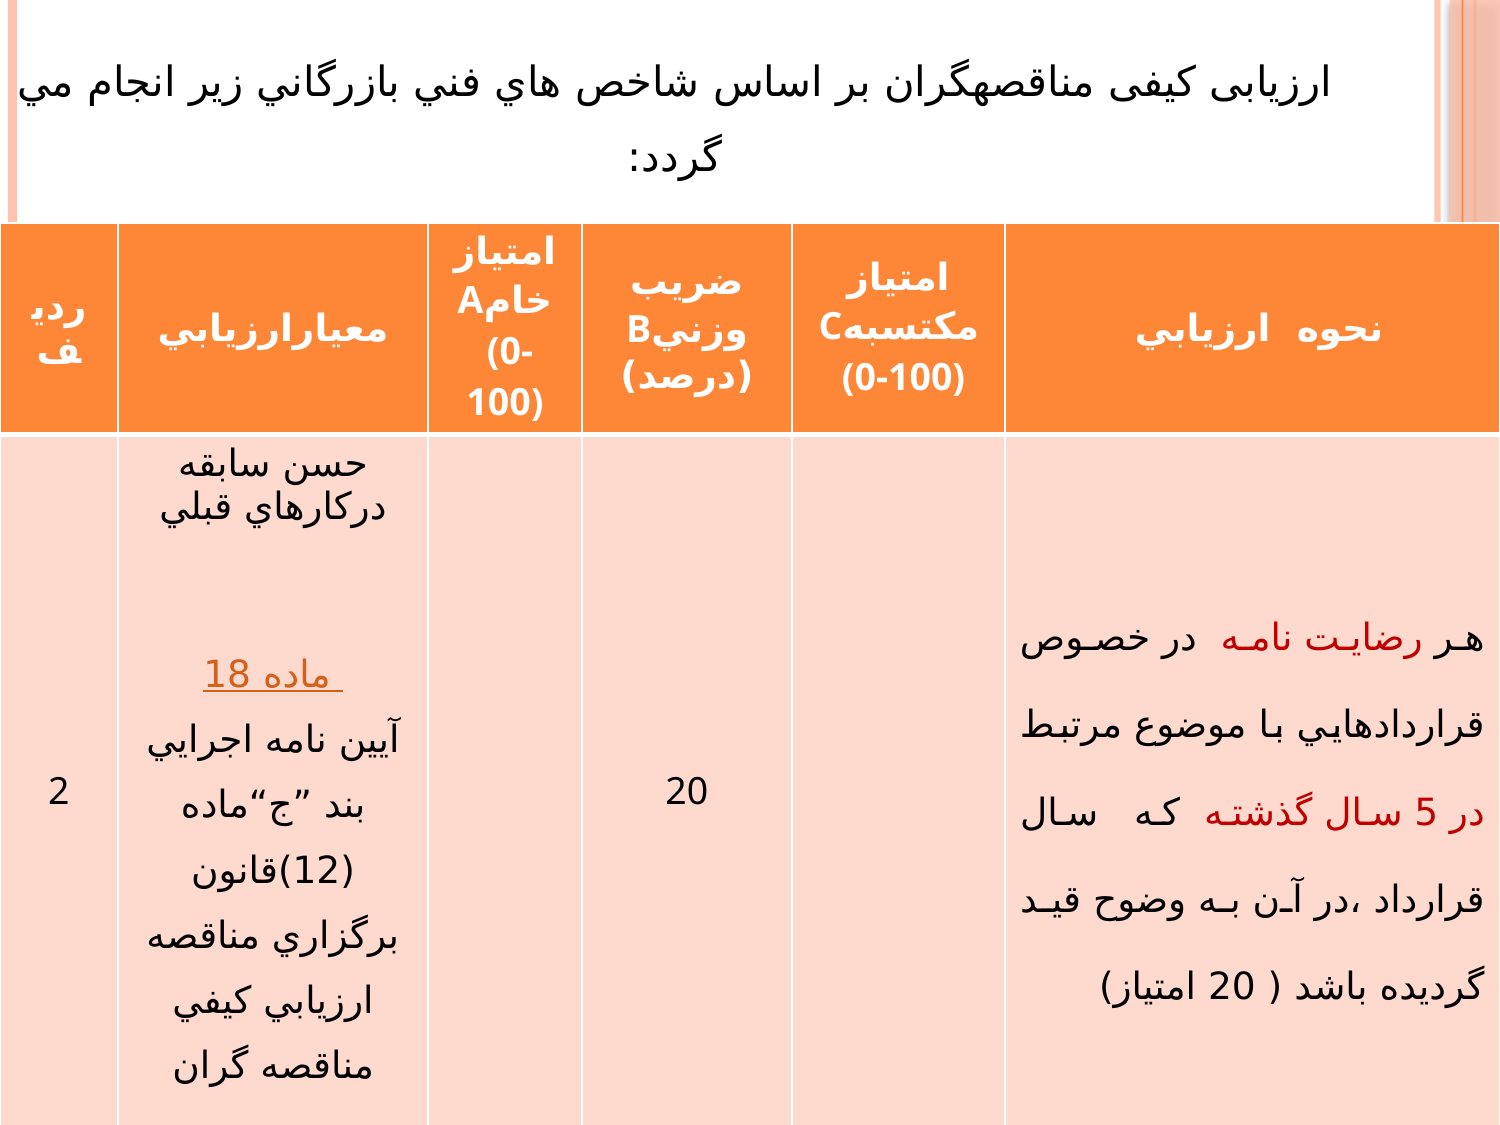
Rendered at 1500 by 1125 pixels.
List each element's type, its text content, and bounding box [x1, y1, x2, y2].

title ارزیابی کیفی مناقصه‏گران بر اساس شاخص هاي فني بازرگاني زير انجام مي گردد: [0, 0, 1350, 188]
table_header نحوه ارزيابي [1006, 224, 1499, 432]
table_cell حسن سابقه دركارهاي قبلي ماده 18 آيين نامه اجرايي بند ”ج“ماده (12)قانون برگزاري مناقصه ارزيابي كيفي مناقصه گران [119, 437, 427, 1125]
table_header رديف [1, 224, 117, 432]
table_cell [793, 437, 1004, 1125]
table_header ضريب وزنيB (درصد) [583, 224, 791, 432]
table_header امتياز مكتسبهC (0-100) [793, 224, 1004, 432]
table_cell 20 [583, 437, 791, 1125]
table_cell 2 [1, 437, 117, 1125]
table_cell هر رضايت نامه در خصوص قراردادهايي با موضوع مرتبط در 5 سال گذشته كه سال قرارداد ،در آن به وضوح قيد گرديده باشد ( 20 امتياز) [1006, 437, 1499, 1125]
table_header امتياز خامA (0-100) [429, 224, 581, 432]
table_header معيارارزيابي [119, 224, 427, 432]
table_cell [429, 437, 581, 1125]
